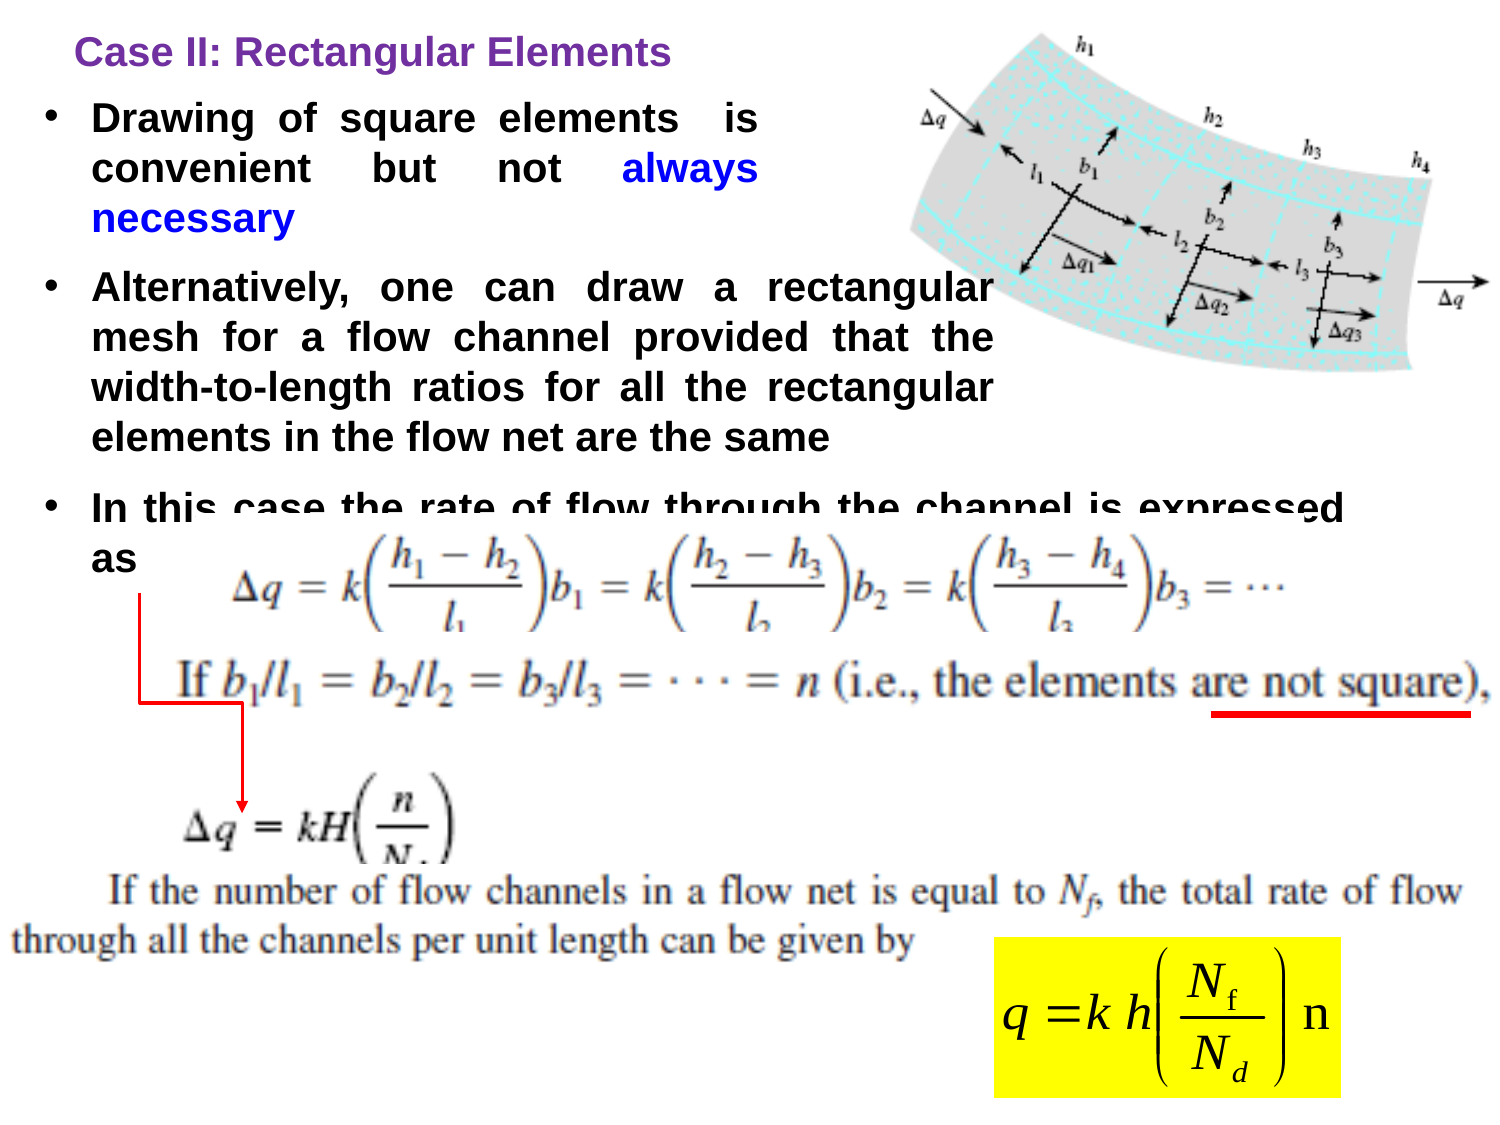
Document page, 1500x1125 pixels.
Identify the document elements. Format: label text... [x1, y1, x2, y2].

text_box Case II: Rectangular Elements [47, 17, 756, 83]
picture [0, 763, 1484, 971]
text_box Drawing of square elements is convenient but not always necessary [29, 83, 774, 249]
text_box Alternatively, one can draw a rectangular mesh for a flow channel provided that the width-to-length ratios for all the rectangular elements in the flow net are the same [29, 252, 1010, 468]
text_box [993, 936, 1341, 1099]
text_box In this case the rate of flow through the channel is expressed as [29, 473, 1361, 588]
picture [862, 18, 1495, 403]
picture [158, 513, 1495, 718]
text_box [80, 651, 302, 755]
